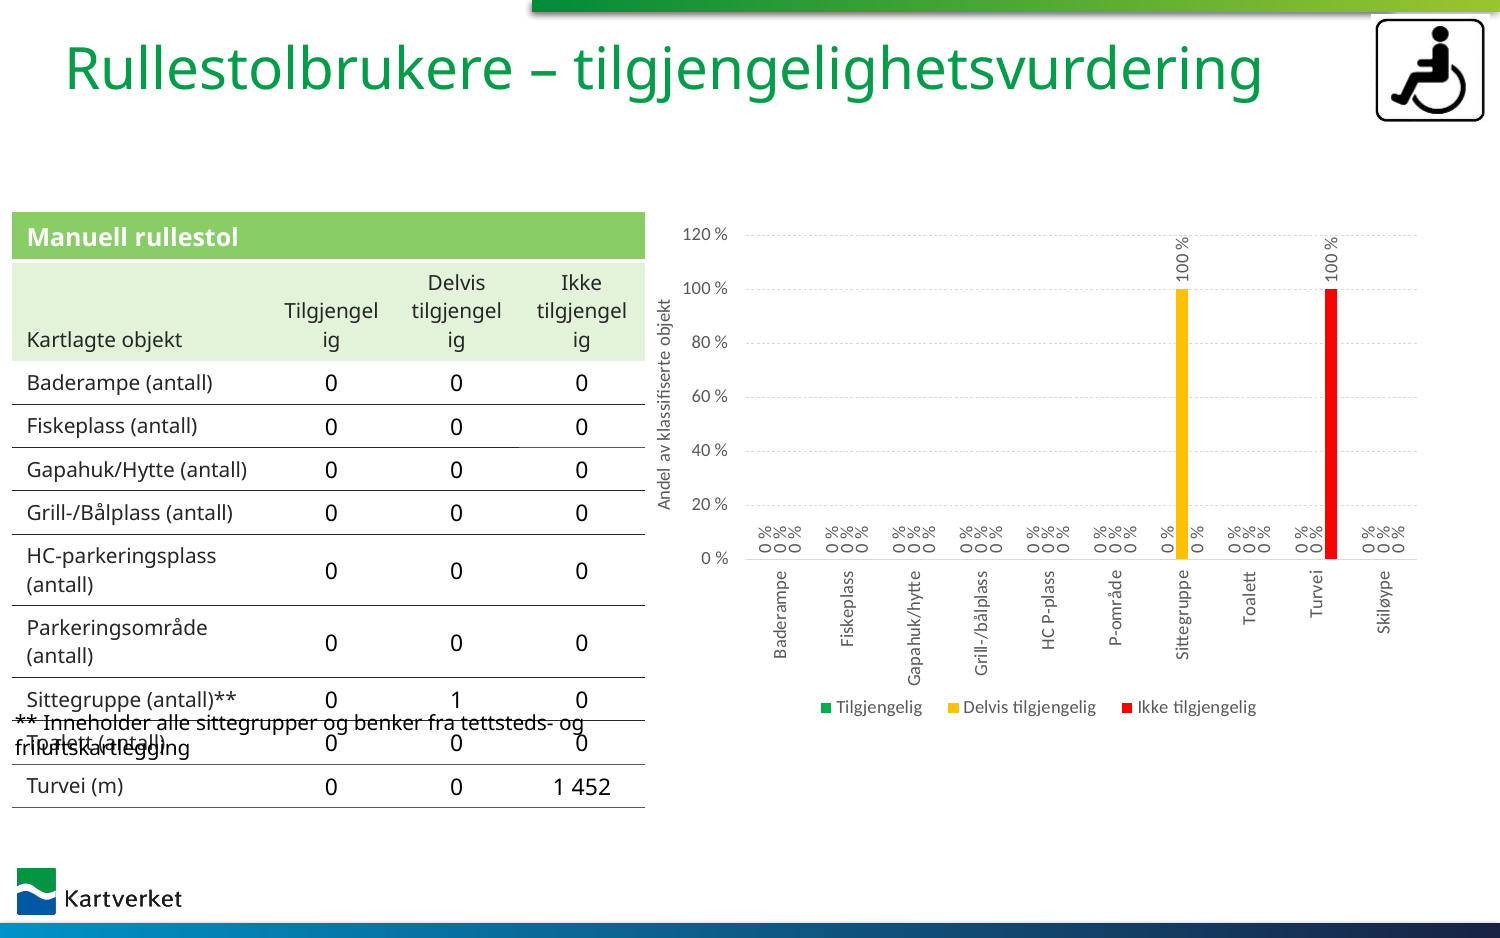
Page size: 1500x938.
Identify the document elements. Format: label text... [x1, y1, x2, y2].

table_cell 0 [269, 361, 394, 404]
table_cell 0 [394, 405, 519, 447]
table_cell Gapahuk/Hytte (antall) [12, 448, 269, 490]
table_cell 0 [394, 606, 519, 677]
text_box Rullestolbrukere – tilgjengelighetsvurdering [49, 12, 1372, 109]
picture [643, 218, 1427, 728]
table_cell Turvei (m) [12, 768, 269, 807]
table_cell 0 [269, 768, 394, 807]
table_cell HC-parkeringsplass (antall) [12, 535, 269, 605]
table_cell 0 [519, 491, 638, 534]
table_cell 0 [519, 678, 638, 702]
picture [1371, 13, 1491, 127]
table_cell Delvis tilgjengelig [394, 263, 519, 361]
table_cell 0 [519, 448, 638, 490]
table_cell Kartlagte objekt [12, 263, 269, 361]
table_cell 0 [394, 448, 519, 490]
table_cell 0 [394, 491, 519, 534]
table_cell Sittegruppe (antall)** [12, 678, 269, 702]
table_cell 0 [394, 361, 519, 404]
table_cell 1 [394, 678, 519, 702]
table_cell 0 [394, 768, 519, 807]
table_cell Grill-/Bålplass (antall) [12, 491, 269, 534]
table_cell 0 [269, 678, 394, 702]
table_cell 0 [269, 535, 394, 605]
table_header Manuell rullestol [12, 212, 645, 259]
table_cell Tilgjengelig [269, 263, 394, 361]
table_cell 0 [519, 361, 638, 404]
table_cell Fiskeplass (antall) [12, 405, 269, 447]
table_cell Baderampe (antall) [12, 361, 269, 404]
text_box ** Inneholder alle sittegrupper og benker fra tettsteds- og friluftskartlegging [0, 702, 745, 768]
table_cell 0 [269, 405, 394, 447]
table_cell 0 [519, 405, 638, 447]
table_cell 1 452 [519, 768, 645, 807]
table_cell 0 [519, 606, 638, 677]
table_cell 0 [269, 491, 394, 534]
table_cell 0 [269, 606, 394, 677]
table_cell 0 [519, 535, 638, 605]
table_cell 0 [394, 535, 519, 605]
table_cell 0 [269, 448, 394, 490]
table_cell Parkeringsområde (antall) [12, 606, 269, 677]
table_cell Ikke tilgjengelig [519, 263, 638, 361]
